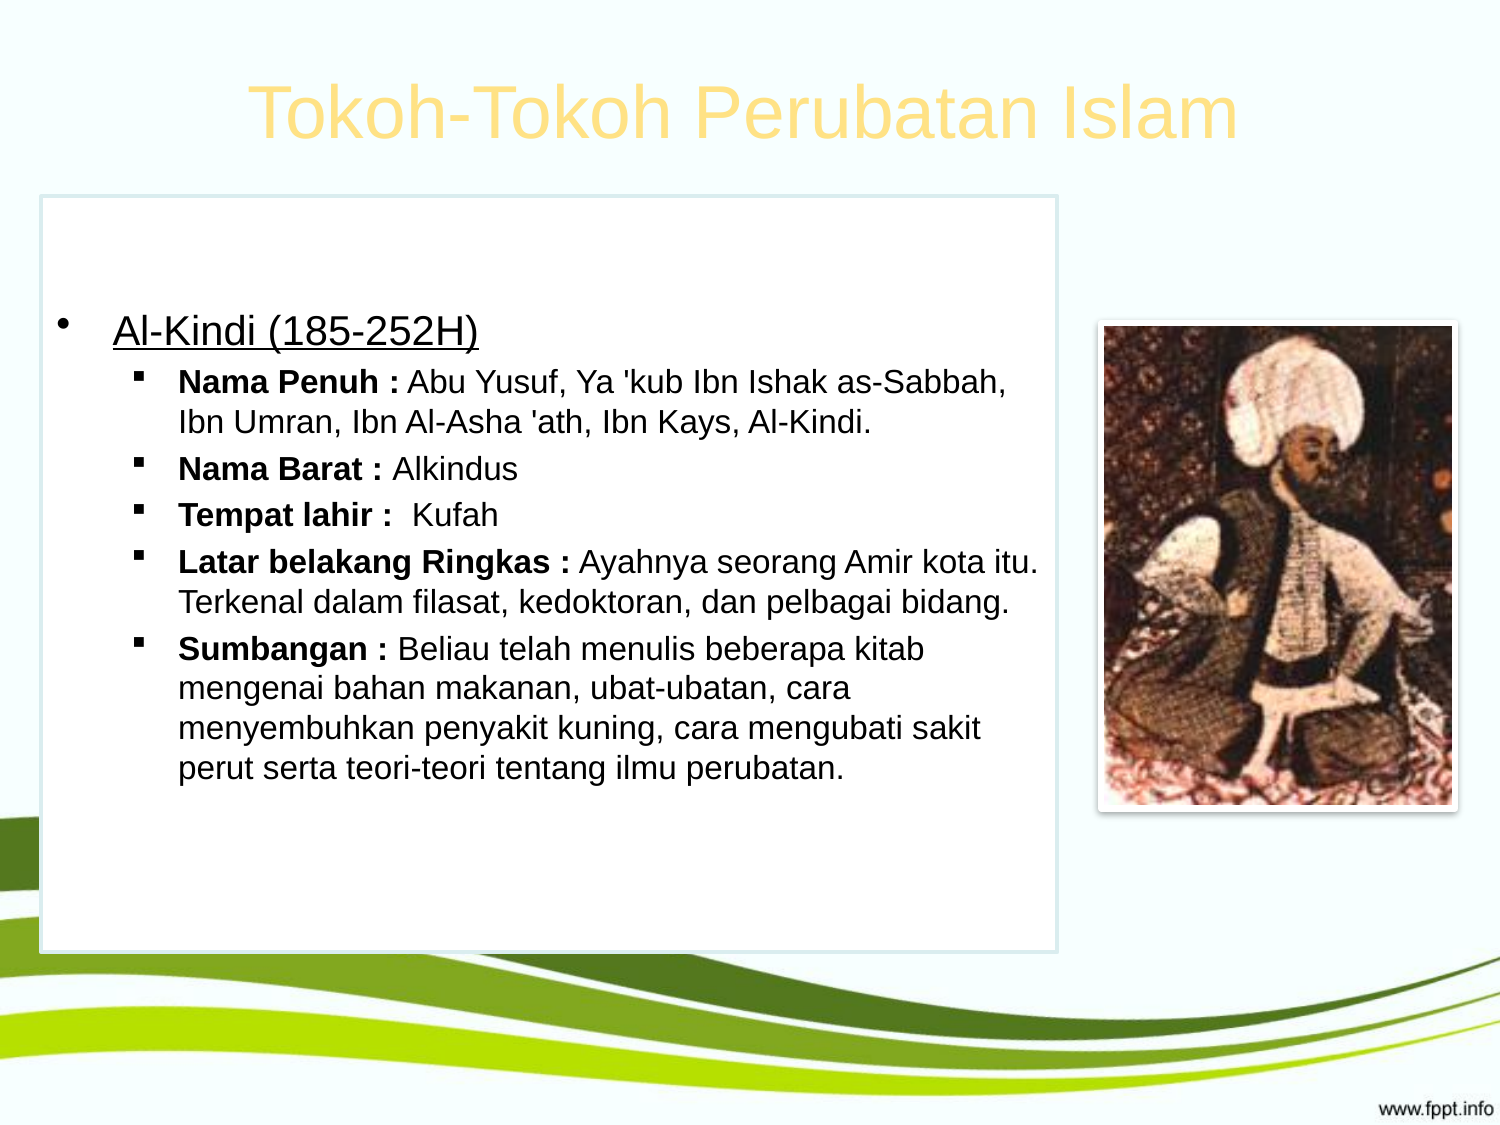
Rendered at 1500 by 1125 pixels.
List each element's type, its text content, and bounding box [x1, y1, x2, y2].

picture [0, 0, 1500, 1125]
title Tokoh-Tokoh Perubatan Islam [41, 45, 1447, 173]
list Al-Kindi (185-252H) Nama Penuh : Abu Yusuf, Ya 'kub Ibn Ishak as-Sabbah, Ibn Umran, Ibn Al-Asha 'ath, Ibn Kays, Al-Kindi. Nama Barat : Alkindus Tempat lahir : Kufah Latar belakang Ringkas : Ayahnya seorang Amir kota itu. Terkenal dalam filasat, kedoktoran, dan pelbagai bidang. Sumbangan : Beliau telah menulis beberapa kitab mengenai bahan makanan, ubat-ubatan, cara menyembuhkan penyakit kuning, cara mengubati sakit perut serta teori-teori tentang ilmu perubatan. [39, 194, 1059, 954]
